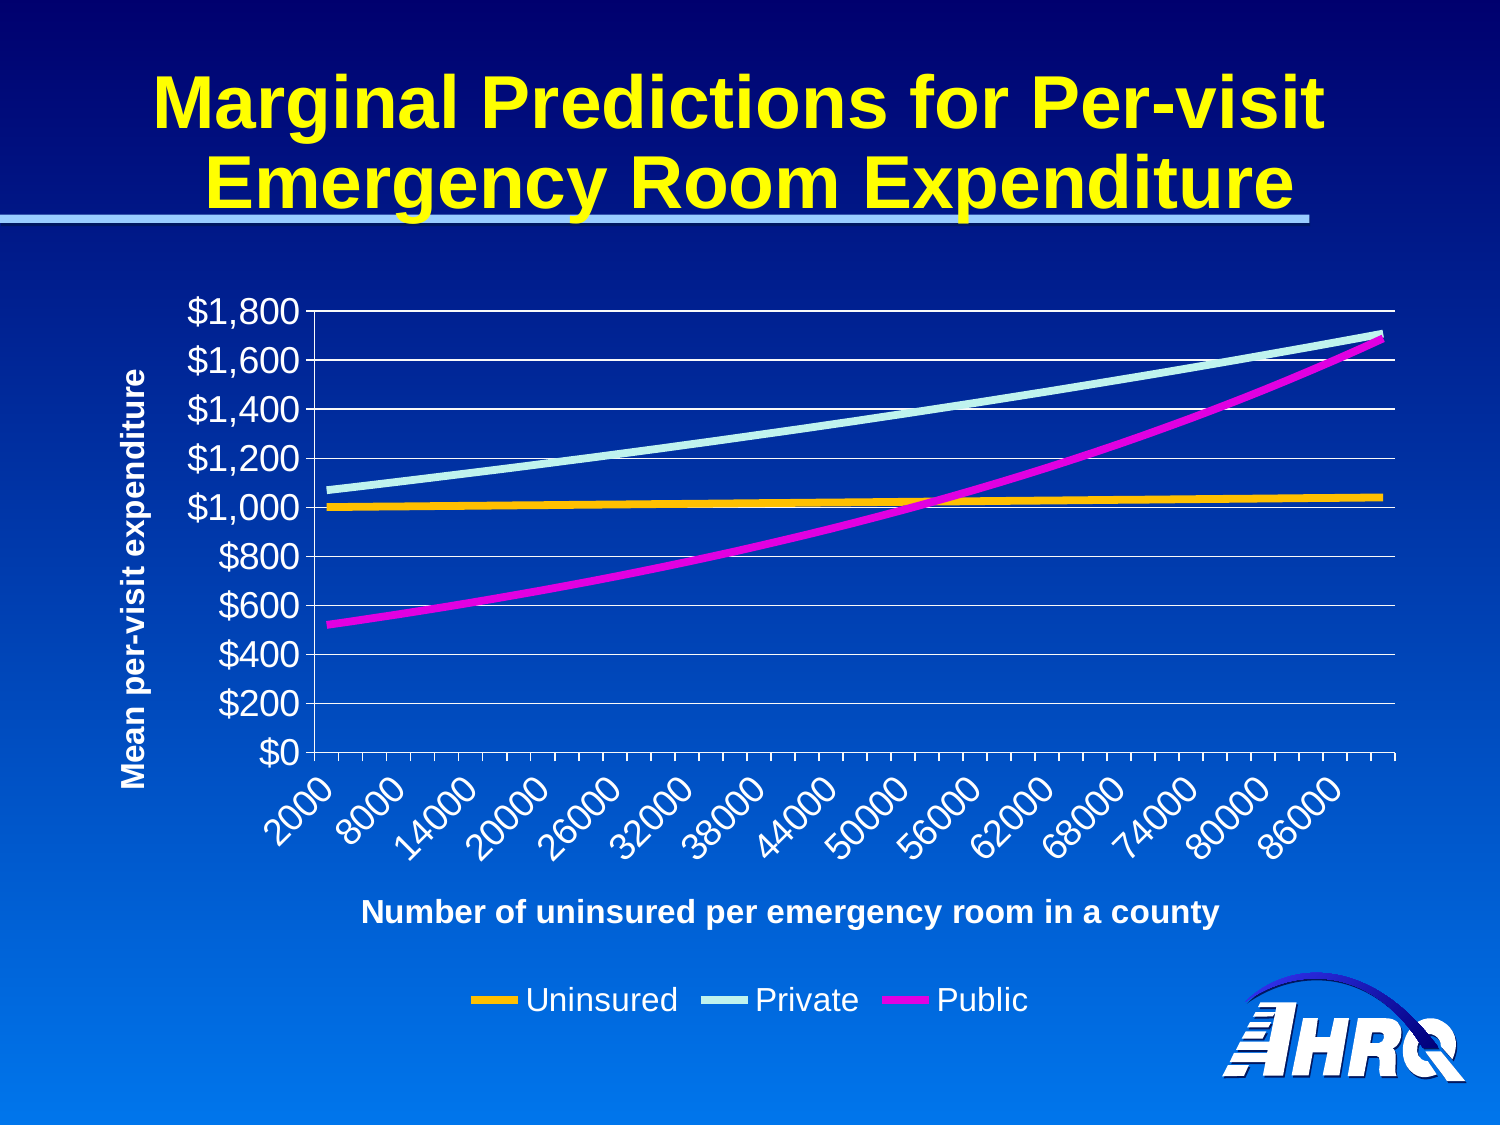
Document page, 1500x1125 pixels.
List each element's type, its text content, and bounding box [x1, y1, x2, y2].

title Marginal Predictions for Per-visit Emergency Room Expenditure [0, 44, 1500, 234]
chart [77, 274, 1423, 1026]
